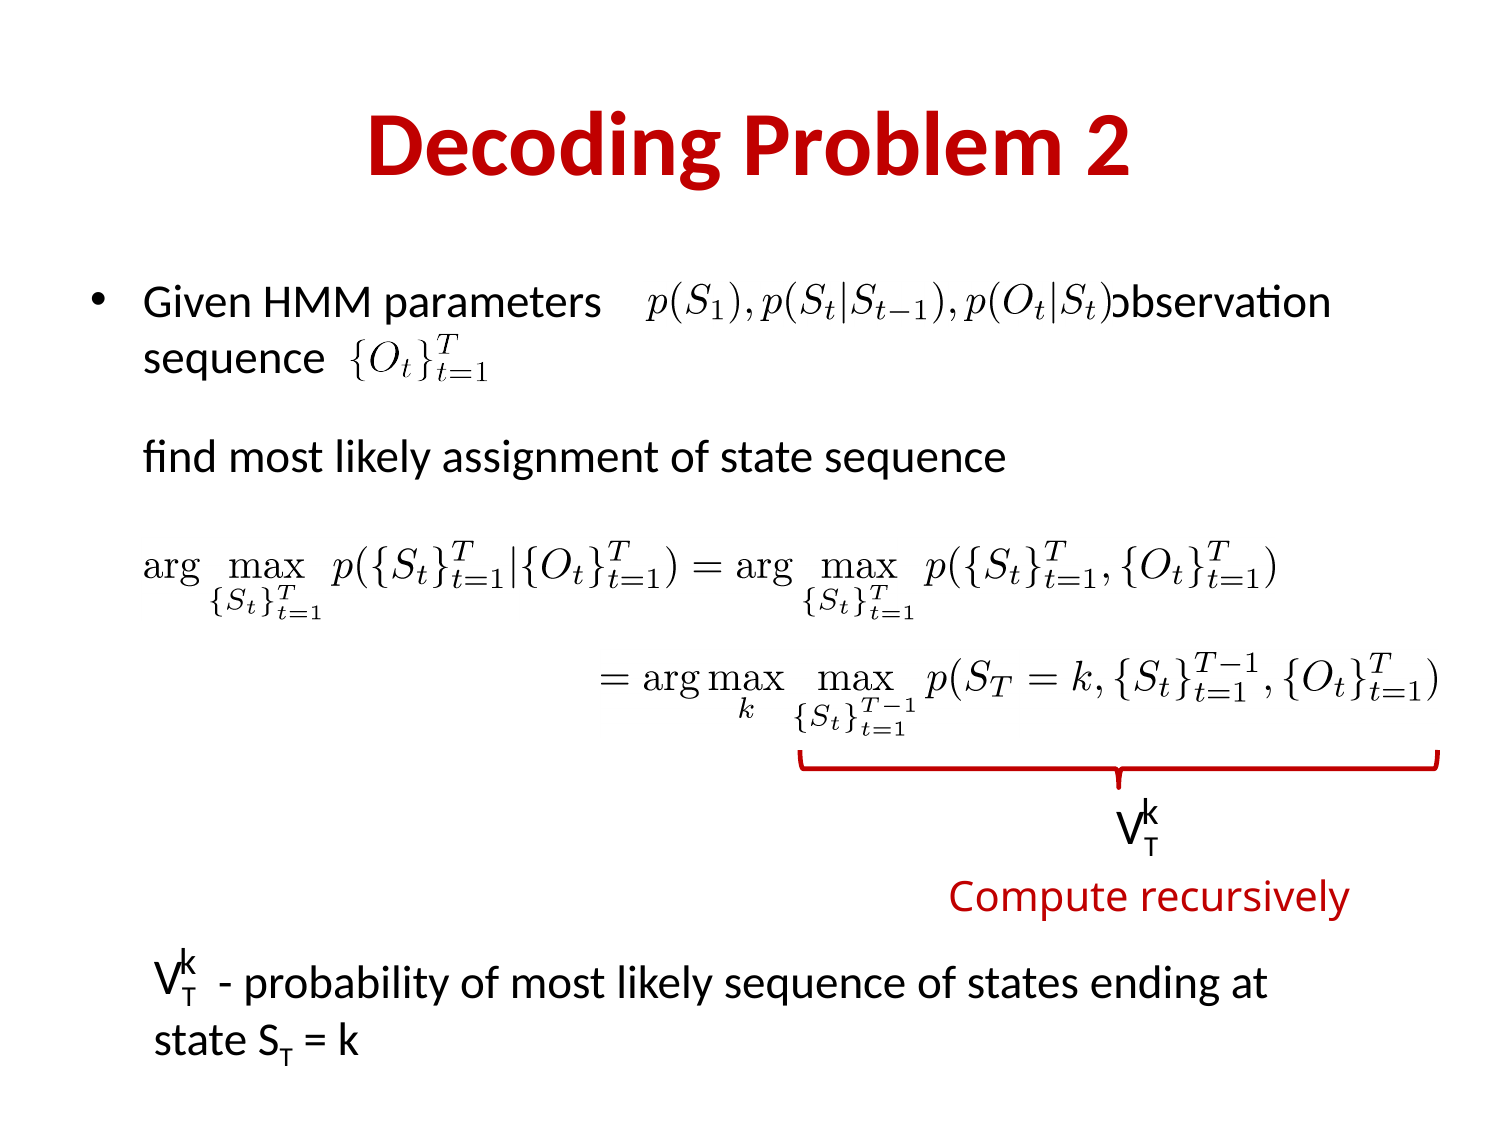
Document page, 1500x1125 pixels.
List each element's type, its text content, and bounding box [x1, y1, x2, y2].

picture [141, 537, 1276, 621]
list Given HMM parameters & observation sequence find most likely assignment of state sequence - probability of most likely sequence of states ending at state ST = k [75, 262, 1425, 1125]
text_box Compute recursively [933, 862, 1365, 928]
picture [349, 329, 488, 385]
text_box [137, 929, 213, 1013]
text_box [1099, 779, 1176, 863]
picture [642, 281, 1113, 328]
title Decoding Problem 2 [75, 45, 1425, 233]
picture [599, 649, 1438, 738]
text_box [799, 749, 1439, 778]
